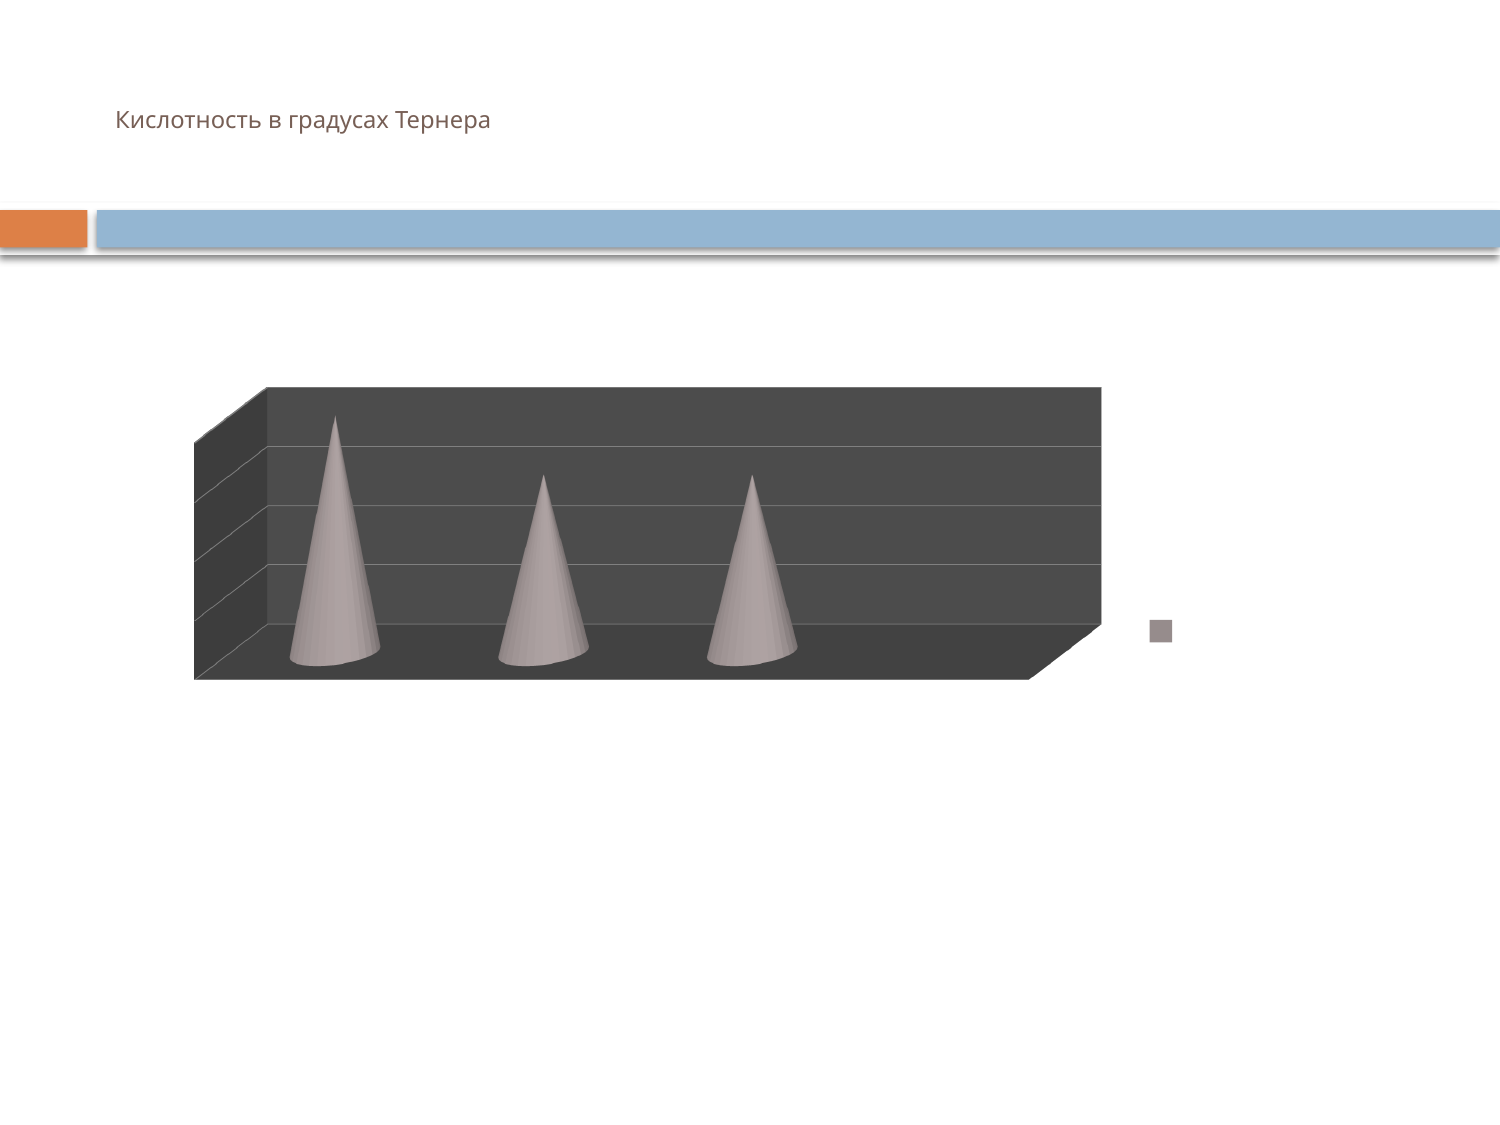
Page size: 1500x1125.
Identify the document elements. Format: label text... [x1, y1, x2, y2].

title Кислотность в градусах Тернера [100, 37, 1438, 200]
chart [100, 262, 1439, 1001]
